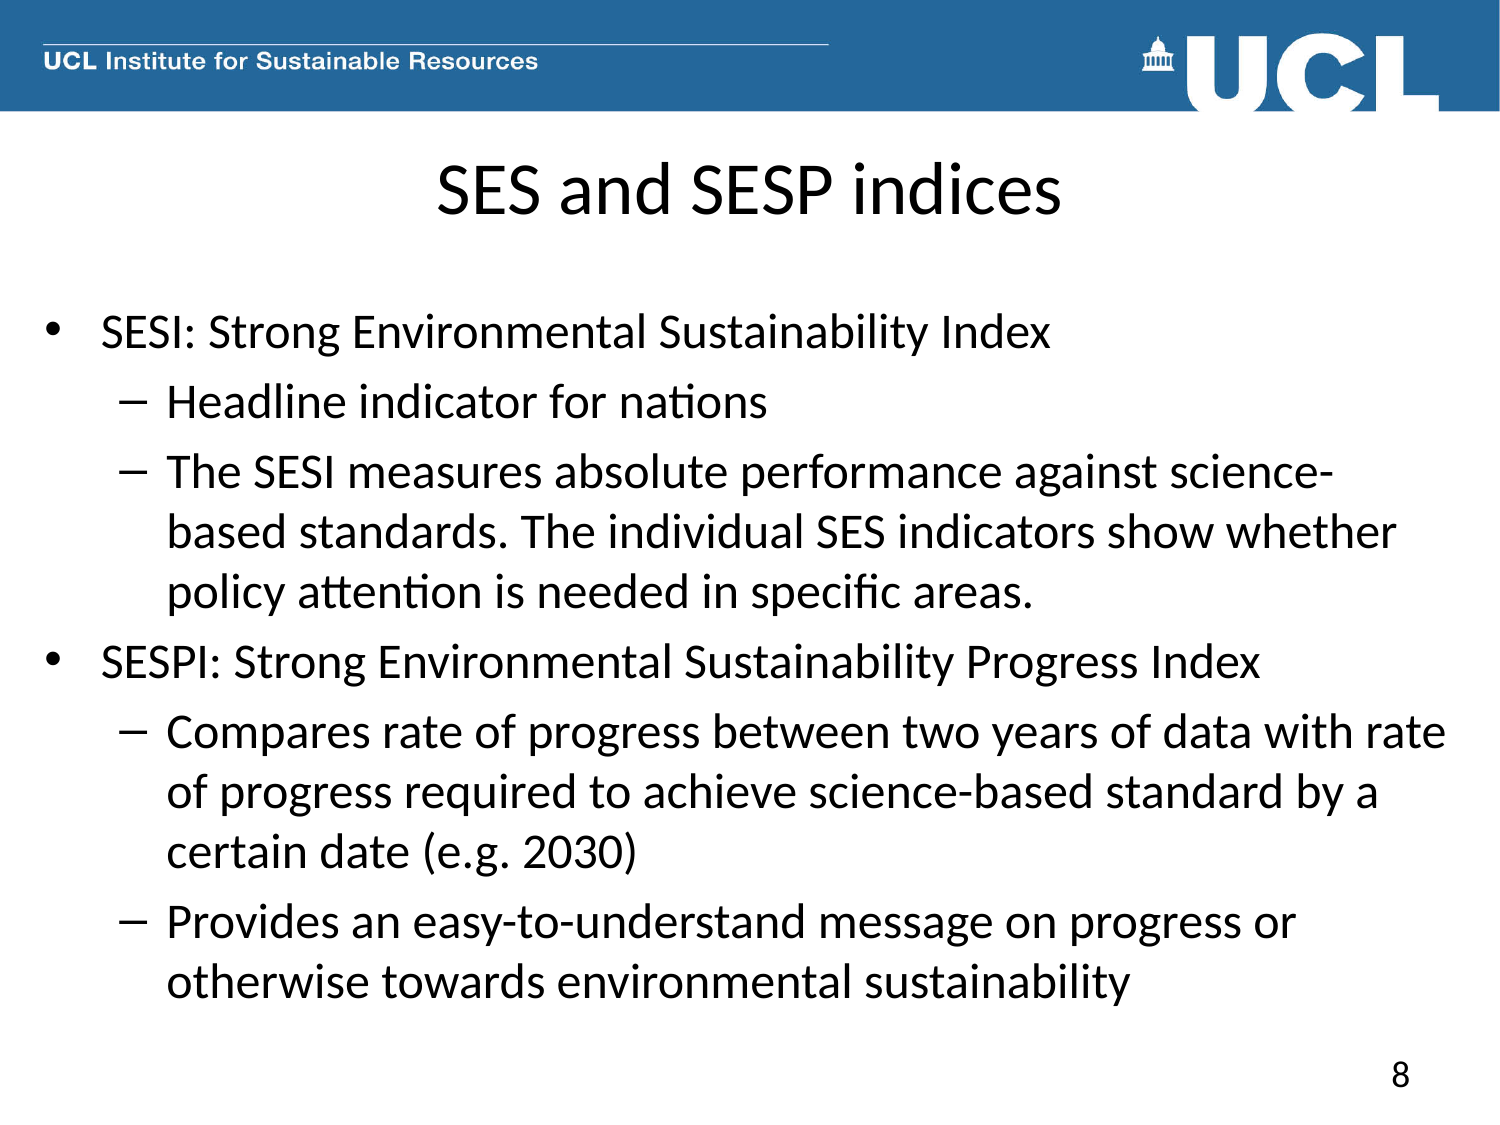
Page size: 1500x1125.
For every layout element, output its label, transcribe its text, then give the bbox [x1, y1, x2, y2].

title SES and SESP indices [29, 137, 1471, 232]
list SESI: Strong Environmental Sustainability Index Headline indicator for nations The SESI measures absolute performance against science-based standards. The individual SES indicators show whether policy attention is needed in specific areas. SESPI: Strong Environmental Sustainability Progress Index Compares rate of progress between two years of data with rate of progress required to achieve science-based standard by a certain date (e.g. 2030) Provides an easy-to-understand message on progress or otherwise towards environmental sustainability [29, 290, 1471, 1105]
slide_number 8 [1074, 1042, 1425, 1103]
picture [0, 0, 1500, 112]
